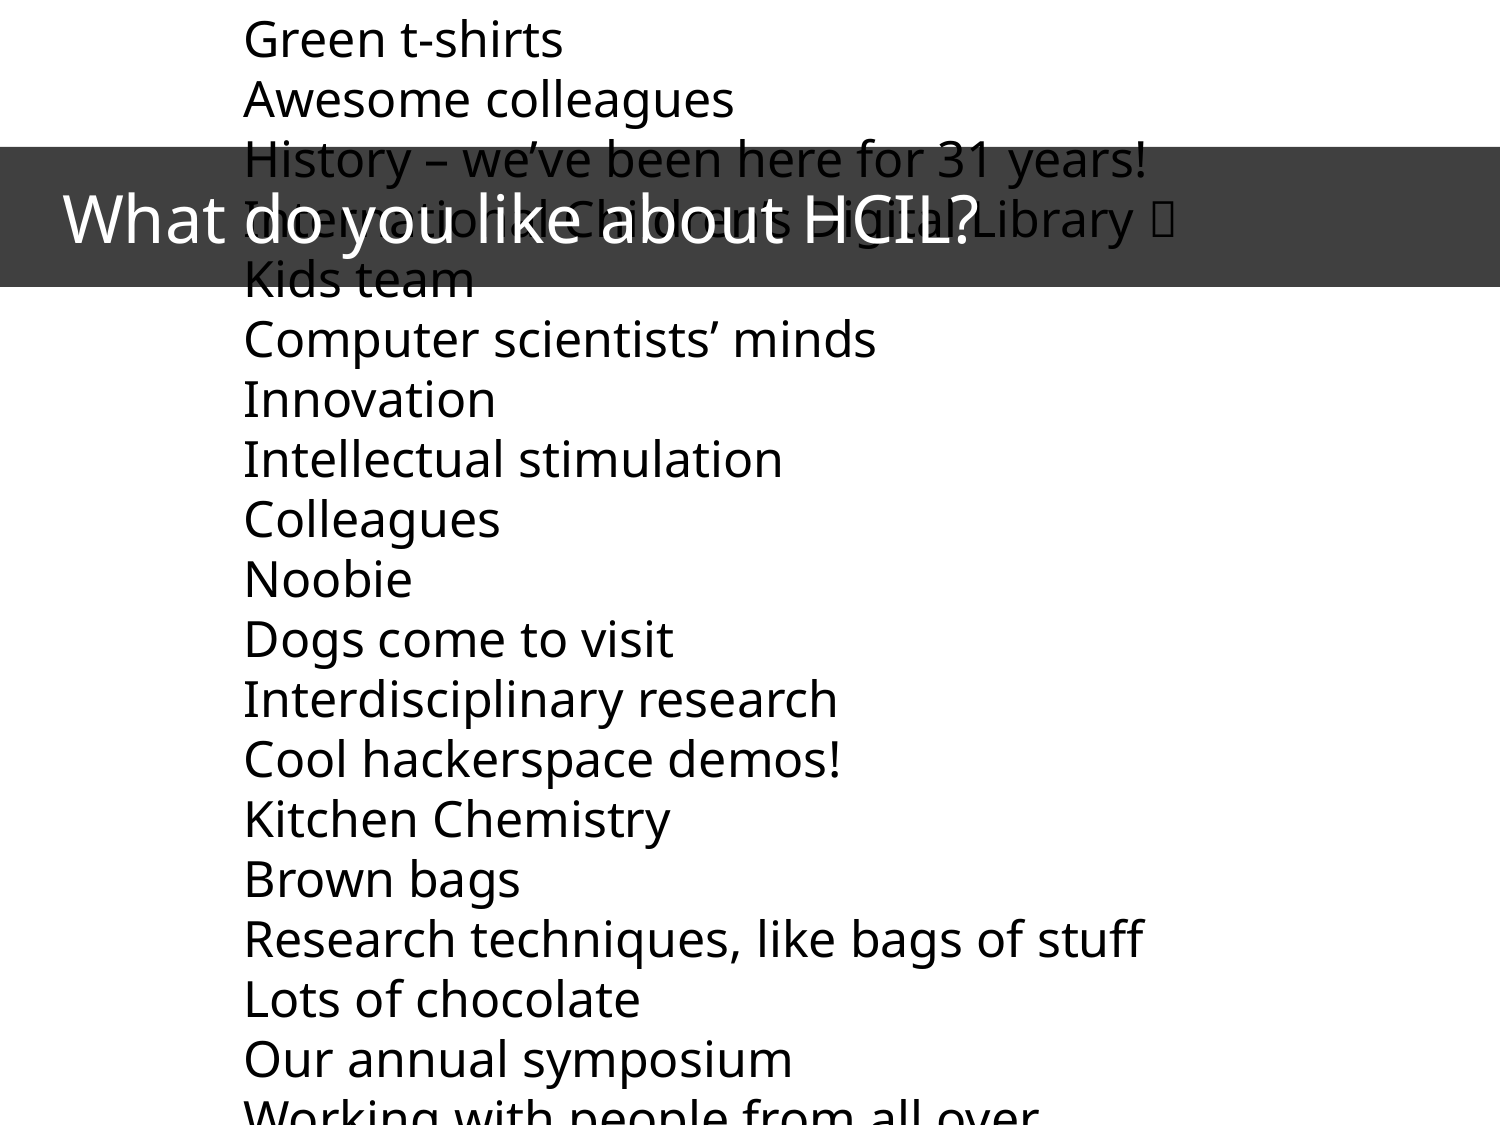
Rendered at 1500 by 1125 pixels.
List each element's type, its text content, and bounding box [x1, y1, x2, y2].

text_box What do you like about HCIL? [0, 146, 1500, 287]
text_box Green t-shirts Awesome colleagues History – we’ve been here for 31 years! International Children’s Digital Library  Kids team Computer scientists’ minds Innovation Intellectual stimulation Colleagues Noobie Dogs come to visit Interdisciplinary research Cool hackerspace demos! Kitchen Chemistry Brown bags Research techniques, like bags of stuff Lots of chocolate Our annual symposium Working with people from all over campus Hockey jerseys! CHI papers clinic NetCHI Lab – studying people and networks Eating lunch together Award-winning research StoryKit Working on real-world problems Inclusive Design Lab 3D-printer – cool! The HCIL running club Travel awards for students The people Timeline on the lab wall Great alumni Interesting seminar series Diverse talents and expertise HCIM students … [228, 287, 1214, 1125]
text_box Green t-shirts Awesome colleagues History – we’ve been here for 31 years! International Children’s Digital Library  Kids team Computer scientists’ minds Innovation Intellectual stimulation Colleagues Noobie Dogs come to visit Interdisciplinary research Cool hackerspace demos! Kitchen Chemistry Brown bags Research techniques, like bags of stuff Lots of chocolate Our annual symposium Working with people from all over campus Hockey jerseys! CHI papers clinic NetCHI Lab – studying people and networks Eating lunch together Award-winning research StoryKit Working on real-world problems Inclusive Design Lab 3D-printer – cool! The HCIL running club Travel awards for students The people Timeline on the lab wall Great alumni Interesting seminar series Diverse talents and expertise HCIM students … [228, 0, 1214, 146]
